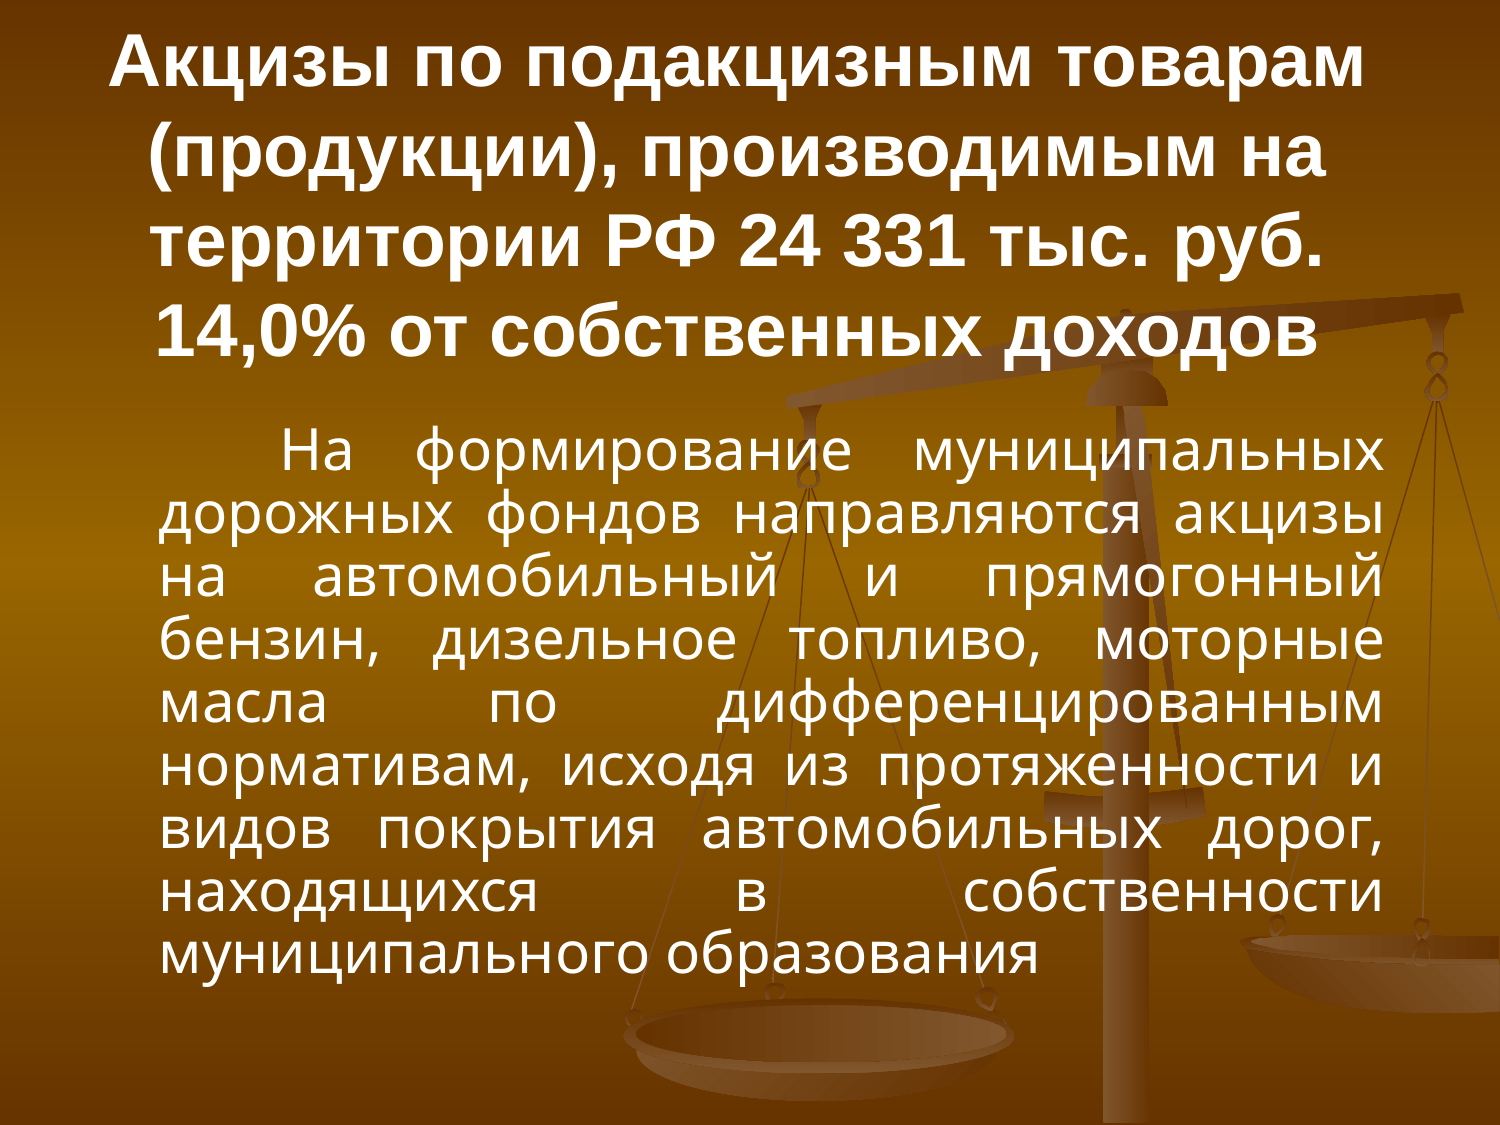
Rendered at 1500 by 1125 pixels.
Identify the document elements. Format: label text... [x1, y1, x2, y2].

list На формирование муниципальных дорожных фондов направляются акцизы на автомобильный и прямогонный бензин, дизельное топливо, моторные масла по дифференцированным нормативам, исходя из протяженности и видов покрытия автомобильных дорог, находящихся в собственности муниципального образования [87, 412, 1401, 1076]
title Акцизы по подакцизным товарам (продукции), производимым на территории РФ 24 331 тыс. руб. 14,0% от собственных доходов [49, 45, 1426, 338]
